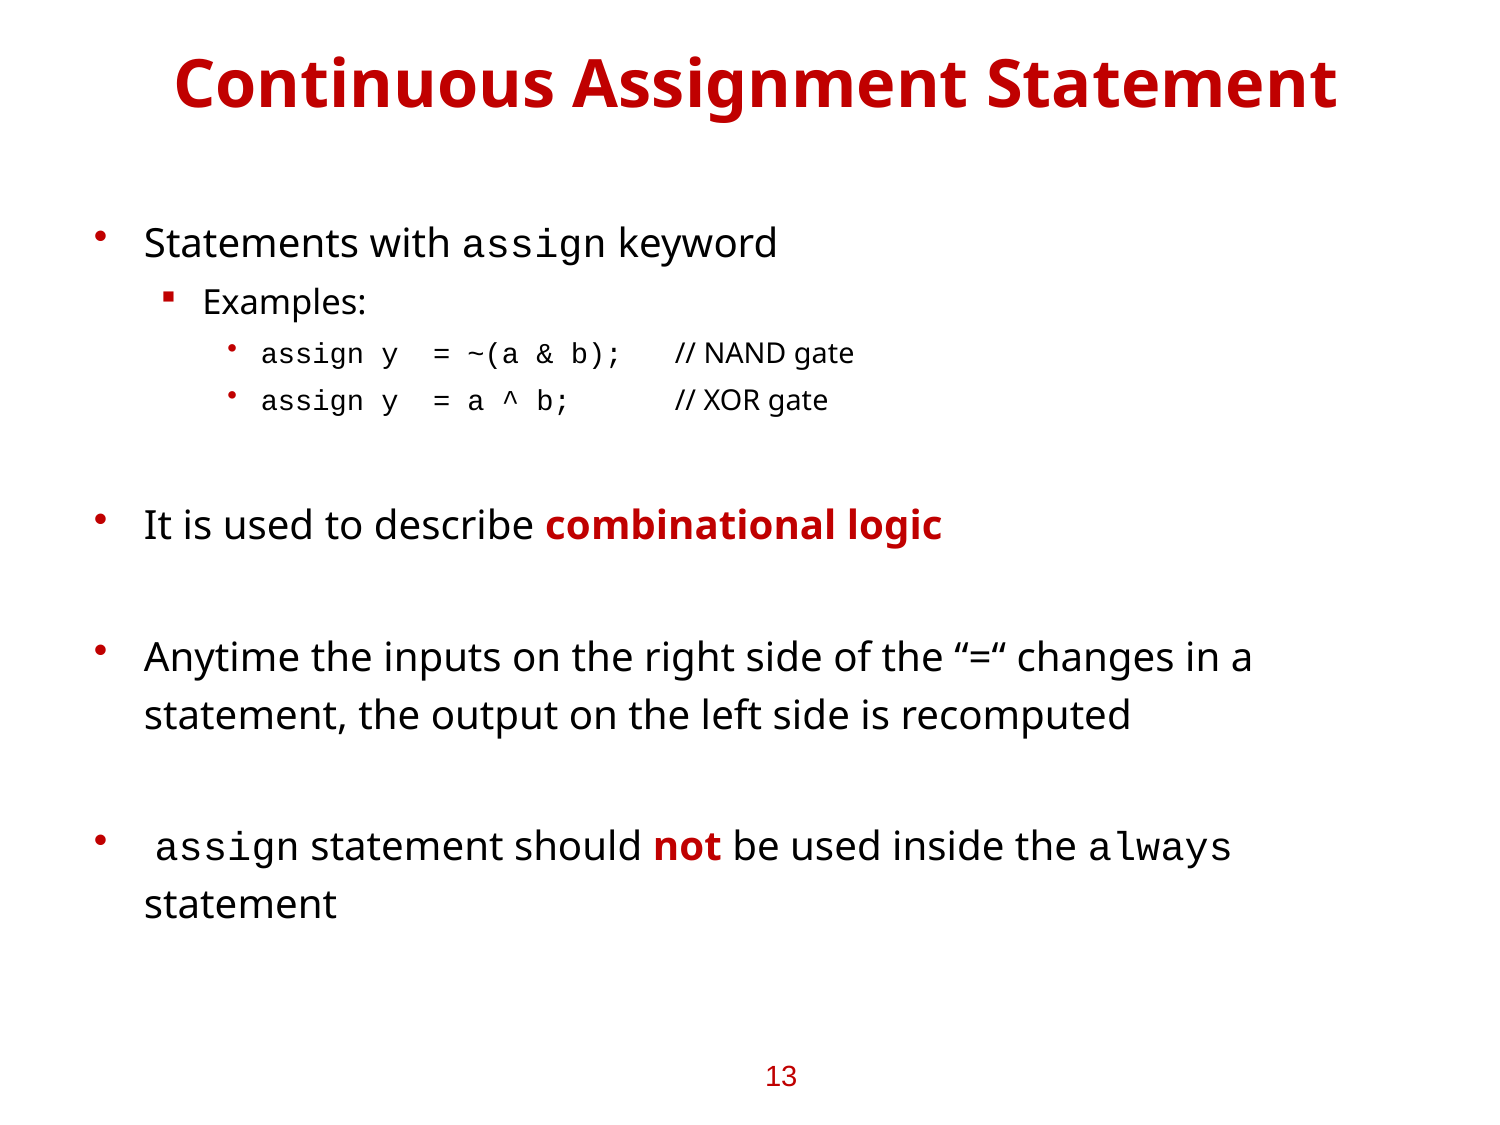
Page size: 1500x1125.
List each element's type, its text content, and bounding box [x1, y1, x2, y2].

title Continuous Assignment Statement [124, 12, 1388, 151]
slide_number 13 [649, 1049, 913, 1125]
list Statements with assign keyword Examples: assign y = ~(a & b); // NAND gate assign y = a ^ b; // XOR gate It is used to describe combinational logic Anytime the inputs on the right side of the “=“ changes in a statement, the output on the left side is recomputed assign statement should not be used inside the always statement [78, 199, 1430, 938]
